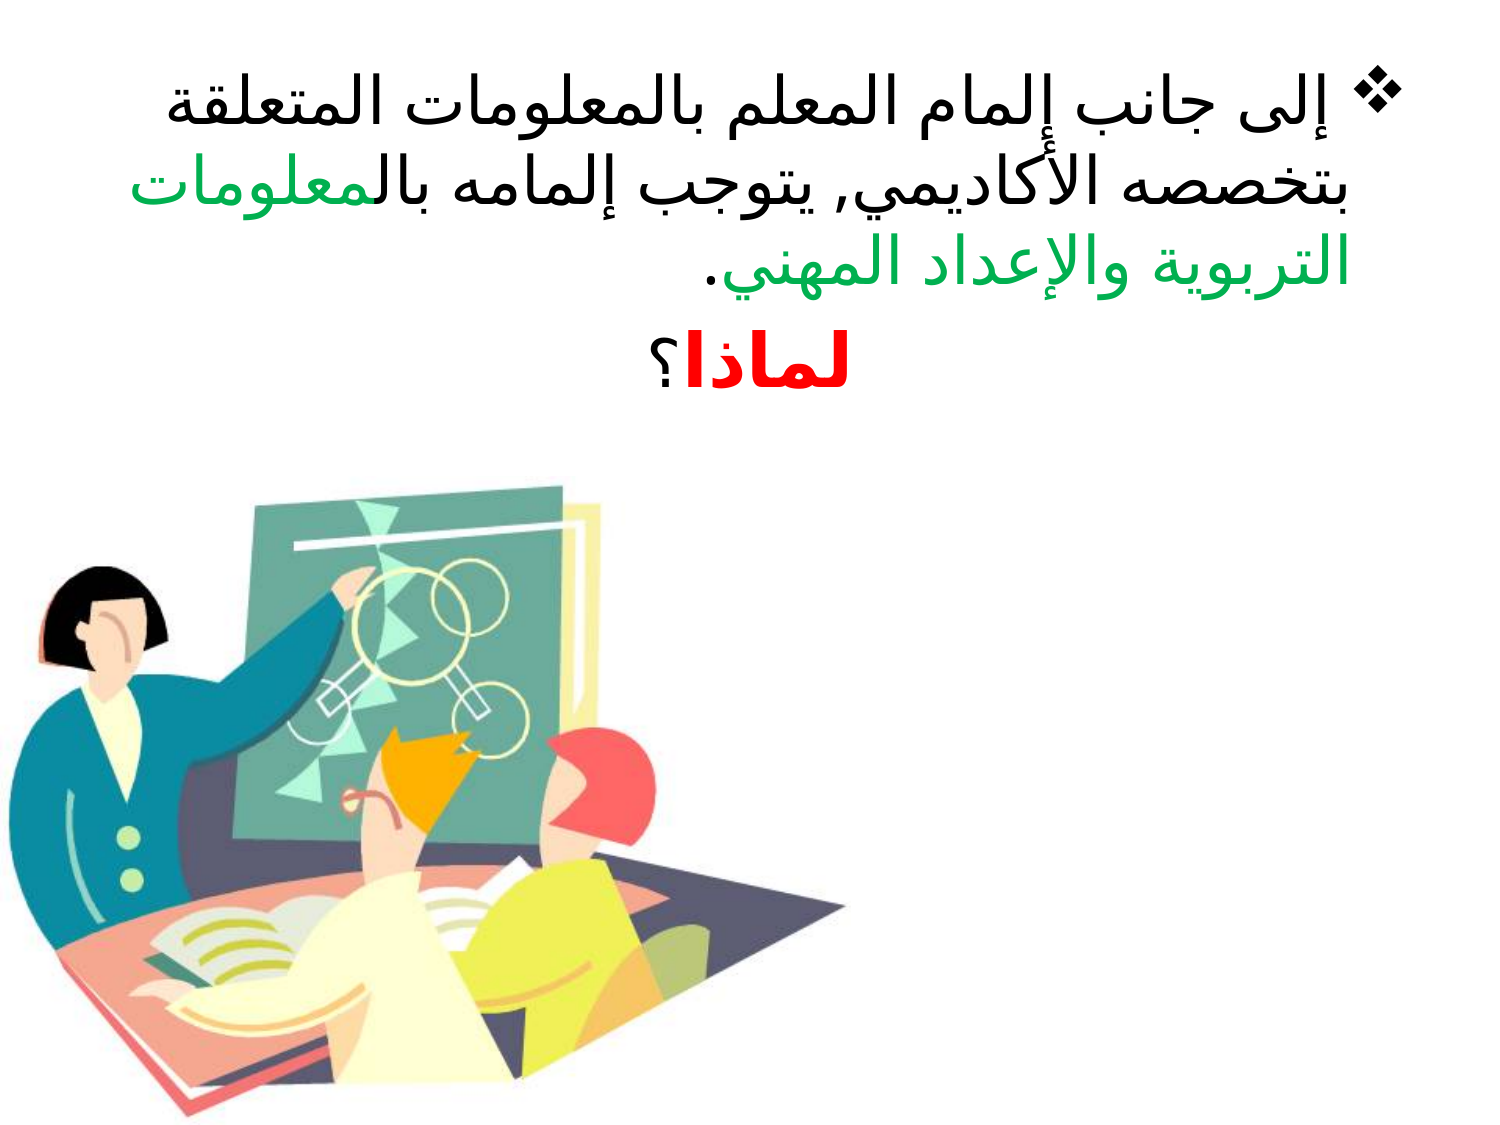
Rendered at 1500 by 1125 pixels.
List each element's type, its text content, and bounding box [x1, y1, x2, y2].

list إلى جانب إلمام المعلم بالمعلومات المتعلقة بتخصصه الأكاديمي, يتوجب إلمامه بالمعلومات التربوية والإعداد المهني. لماذا؟ [75, 50, 1425, 793]
picture [0, 476, 854, 1125]
